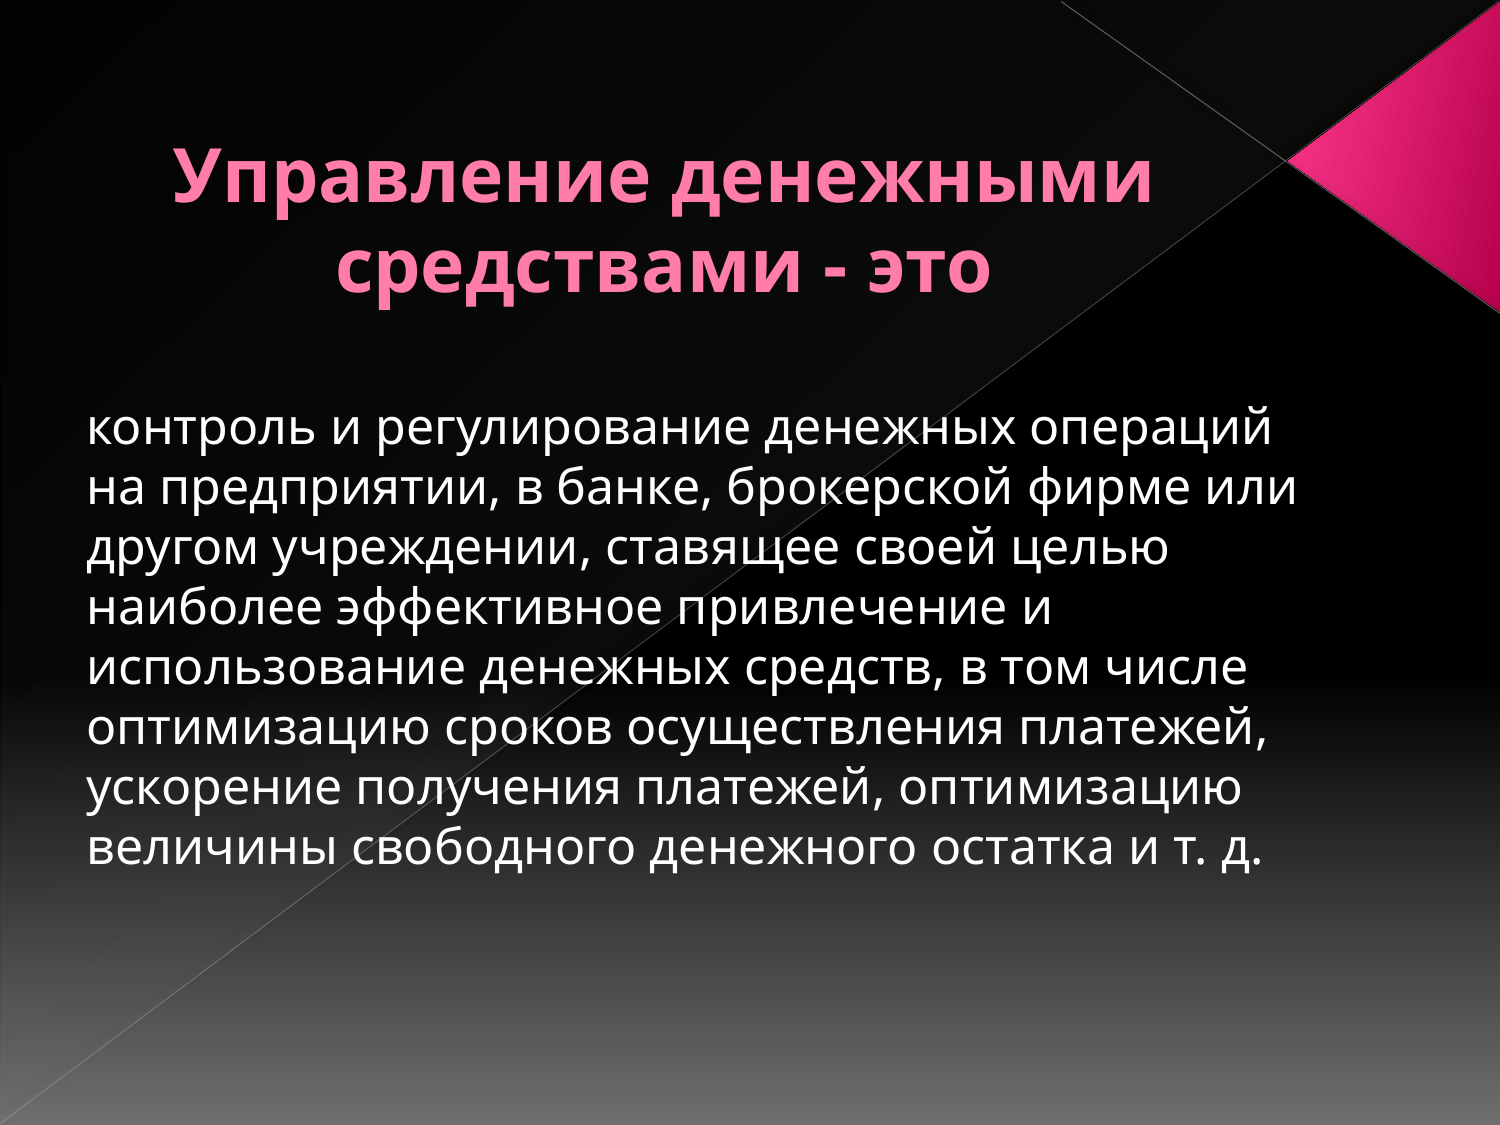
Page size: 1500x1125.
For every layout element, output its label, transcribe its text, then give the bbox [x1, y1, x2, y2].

list контроль и регулирование денежных операций на предприятии, в банке, брокерской фирме или другом учреждении, ставящее своей целью наиболее эффективное привлечение и использование денежных средств, в том числе оптимизацию сроков осуществления платежей, ускорение получения платежей, оптимизацию величины свободного денежного остатка и т. д. [62, 386, 1325, 1091]
title Управление денежными средствами - это [70, 105, 1258, 329]
